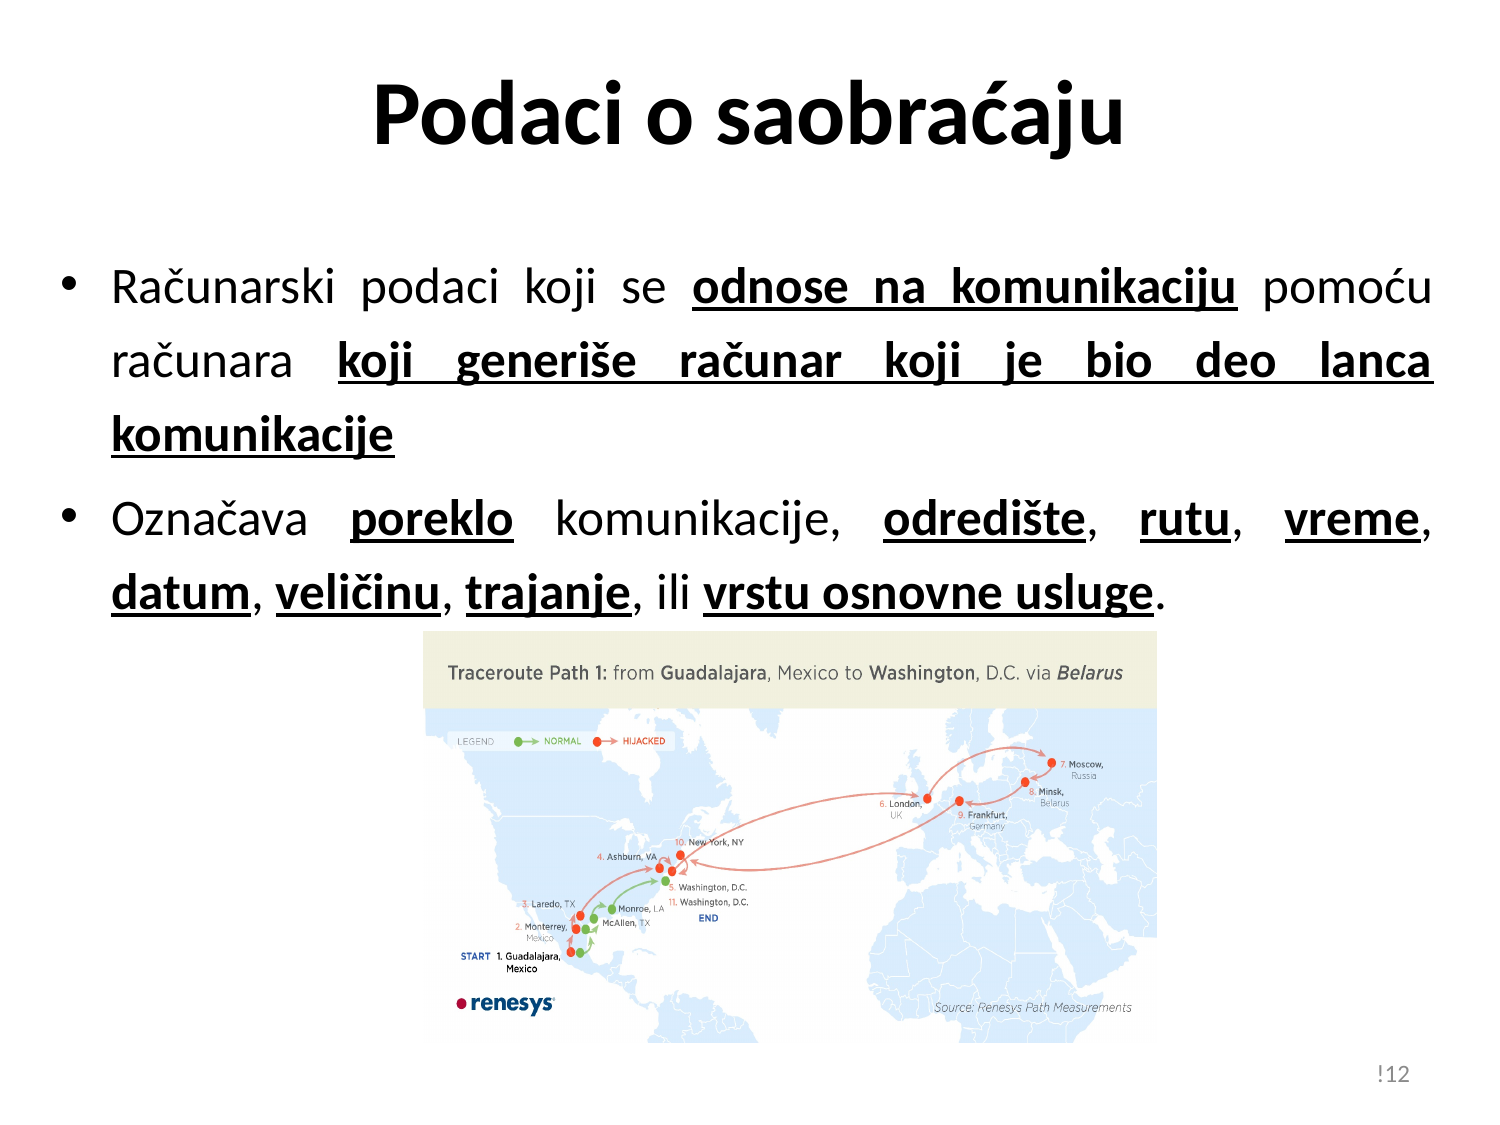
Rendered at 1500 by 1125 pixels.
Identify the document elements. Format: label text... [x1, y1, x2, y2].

slide_number !12 [1074, 1042, 1425, 1103]
title Podaci o saobraćaju [75, 45, 1425, 233]
picture [423, 631, 1158, 1043]
list Računarski podaci koji se odnose na komunikaciju pomoću računara koji generiše računar koji je bio deo lanca komunikacije Označava poreklo komunikacije, odredište, rutu, vreme, datum, veličinu, trajanje, ili vrstu osnovne usluge. [45, 232, 1449, 632]
